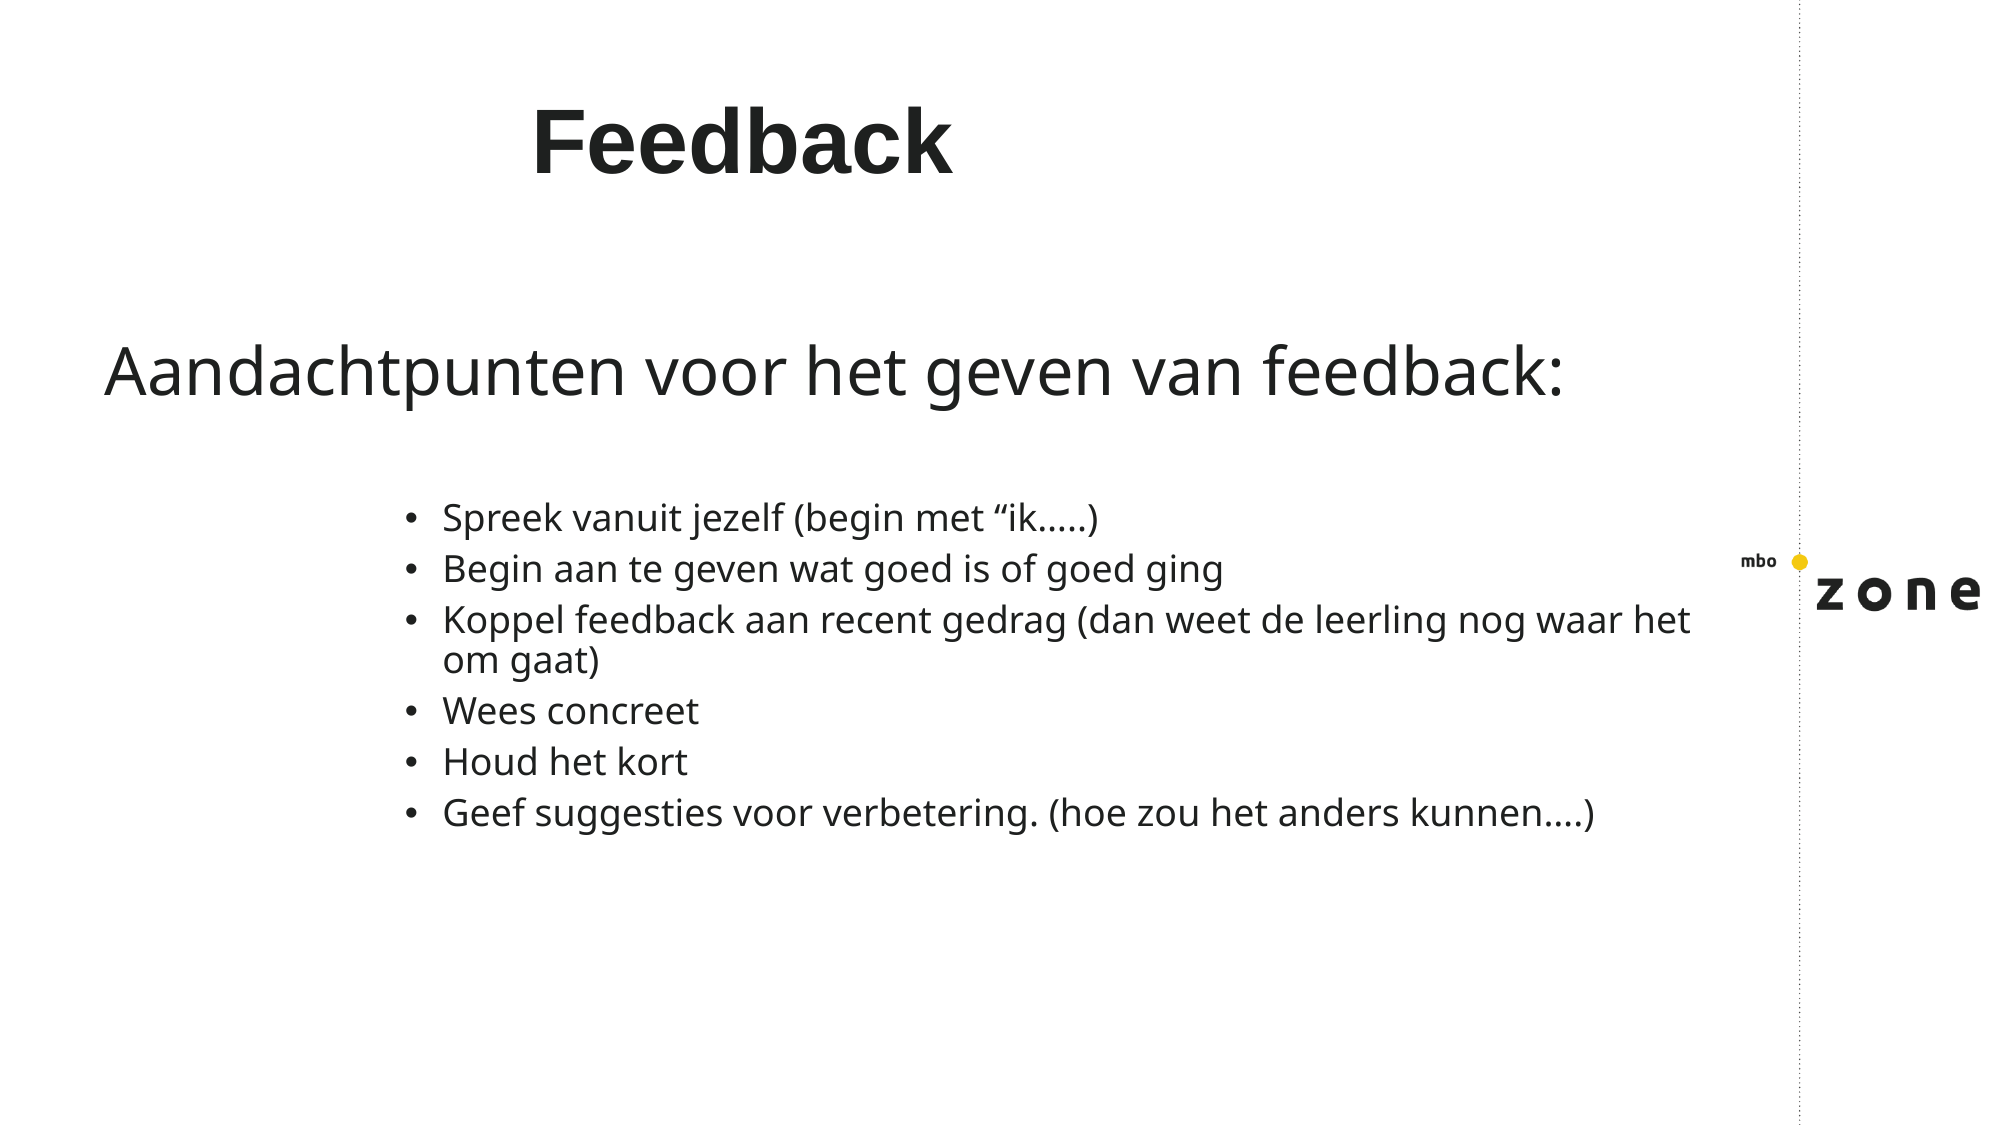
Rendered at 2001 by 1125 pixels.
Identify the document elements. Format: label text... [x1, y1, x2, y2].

list Aandachtpunten voor het geven van feedback: Spreek vanuit jezelf (begin met “ik…..) Begin aan te geven wat goed is of goed ging Koppel feedback aan recent gedrag (dan weet de leerling nog waar het om gaat) Wees concreet Houd het kort Geef suggesties voor verbetering. (hoe zou het anders kunnen….) [104, 329, 1700, 933]
picture [1596, 0, 2001, 1125]
title Feedback [124, 94, 1362, 213]
